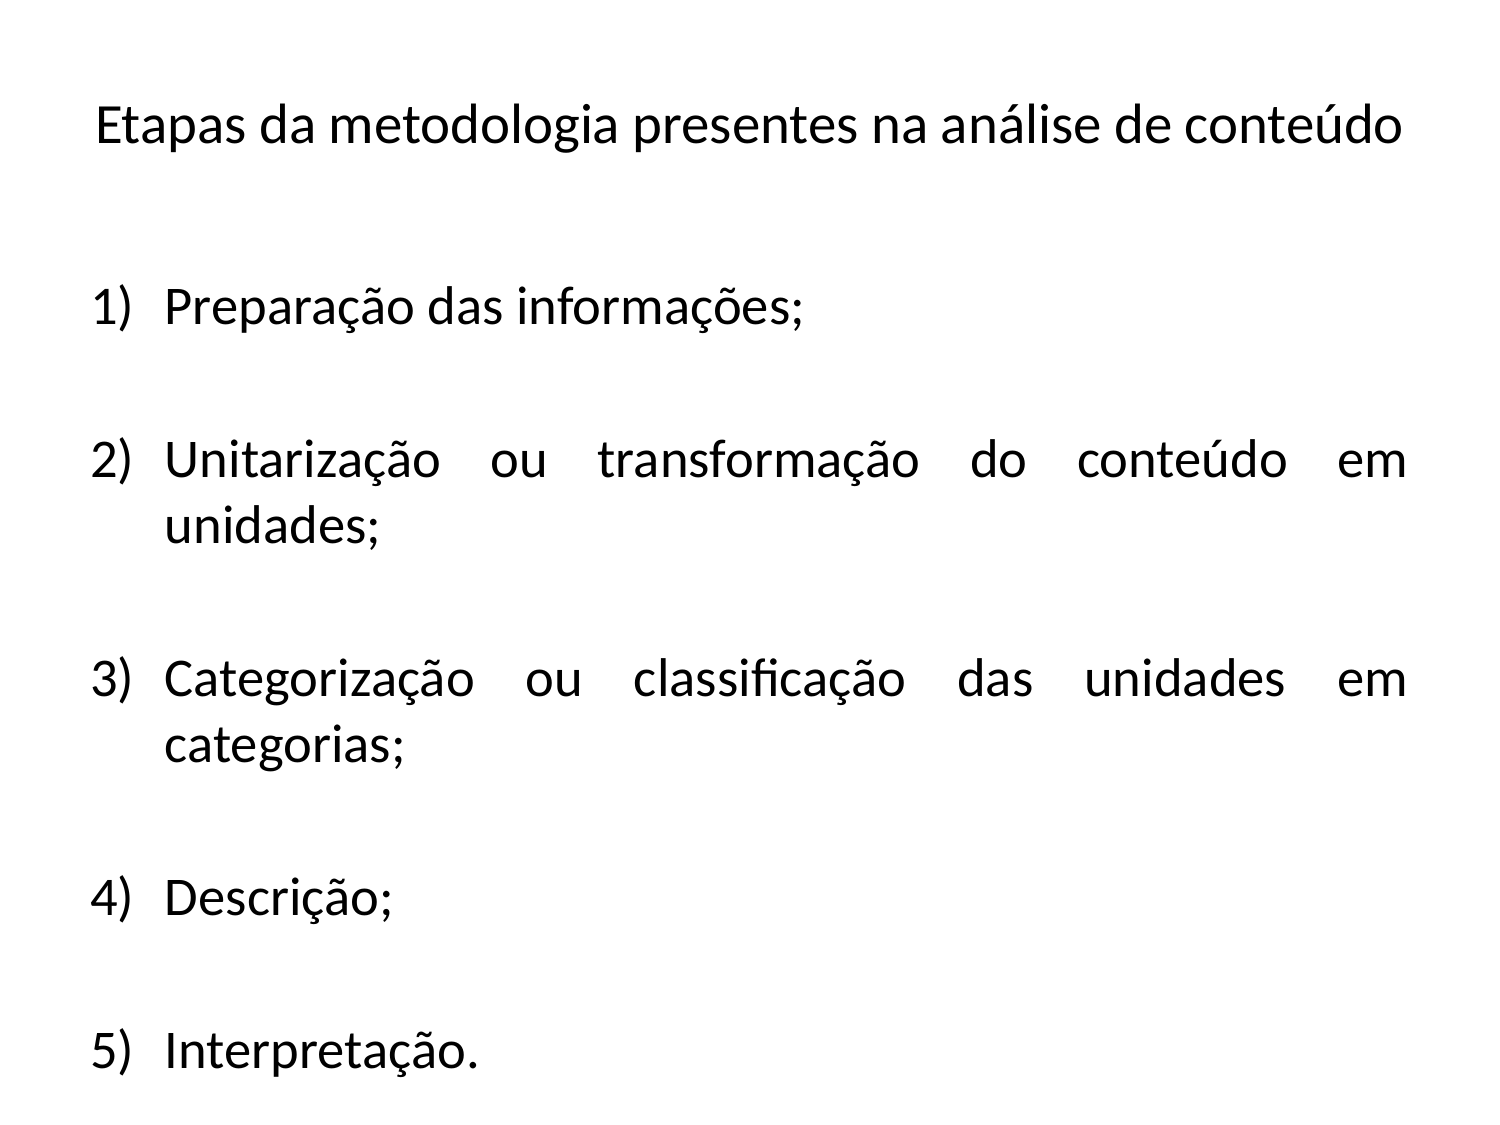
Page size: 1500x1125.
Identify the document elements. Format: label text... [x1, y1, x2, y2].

title Etapas da metodologia presentes na análise de conteúdo [75, 45, 1425, 197]
list Preparação das informações; Unitarização ou transformação do conteúdo em unidades; Categorização ou classificação das unidades em categorias; Descrição; Interpretação. [75, 262, 1425, 1094]
